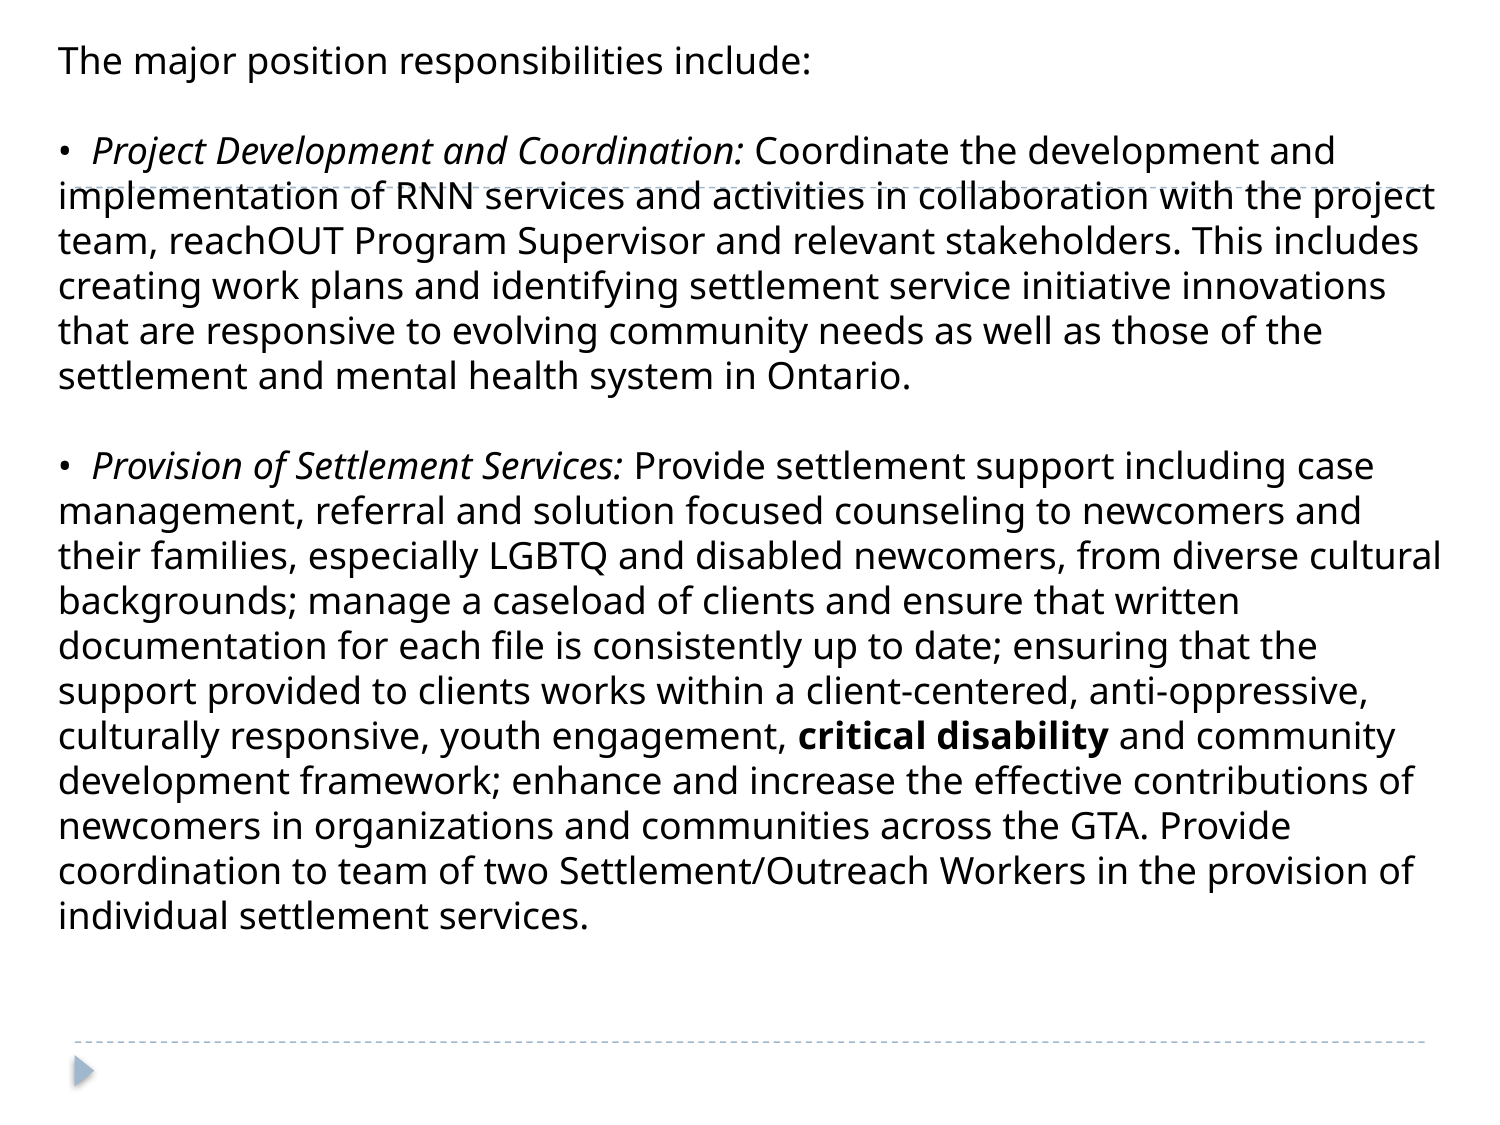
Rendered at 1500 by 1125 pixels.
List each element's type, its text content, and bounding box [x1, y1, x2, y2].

text_box The major position responsibilities include: • Project Development and Coordination: Coordinate the development and implementation of RNN services and activities in collaboration with the project team, reachOUT Program Supervisor and relevant stakeholders. This includes creating work plans and identifying settlement service initiative innovations that are responsive to evolving community needs as well as those of the settlement and mental health system in Ontario. • Provision of Settlement Services: Provide settlement support including case management, referral and solution focused counseling to newcomers and their families, especially LGBTQ and disabled newcomers, from diverse cultural backgrounds; manage a caseload of clients and ensure that written documentation for each file is consistently up to date; ensuring that the support provided to clients works within a client-centered, anti-oppressive, culturally responsive, youth engagement, critical disability and community development framework; enhance and increase the effective contributions of newcomers in organizations and communities across the GTA. Provide coordination to team of two Settlement/Outreach Workers in the provision of individual settlement services. [43, 29, 1467, 1035]
